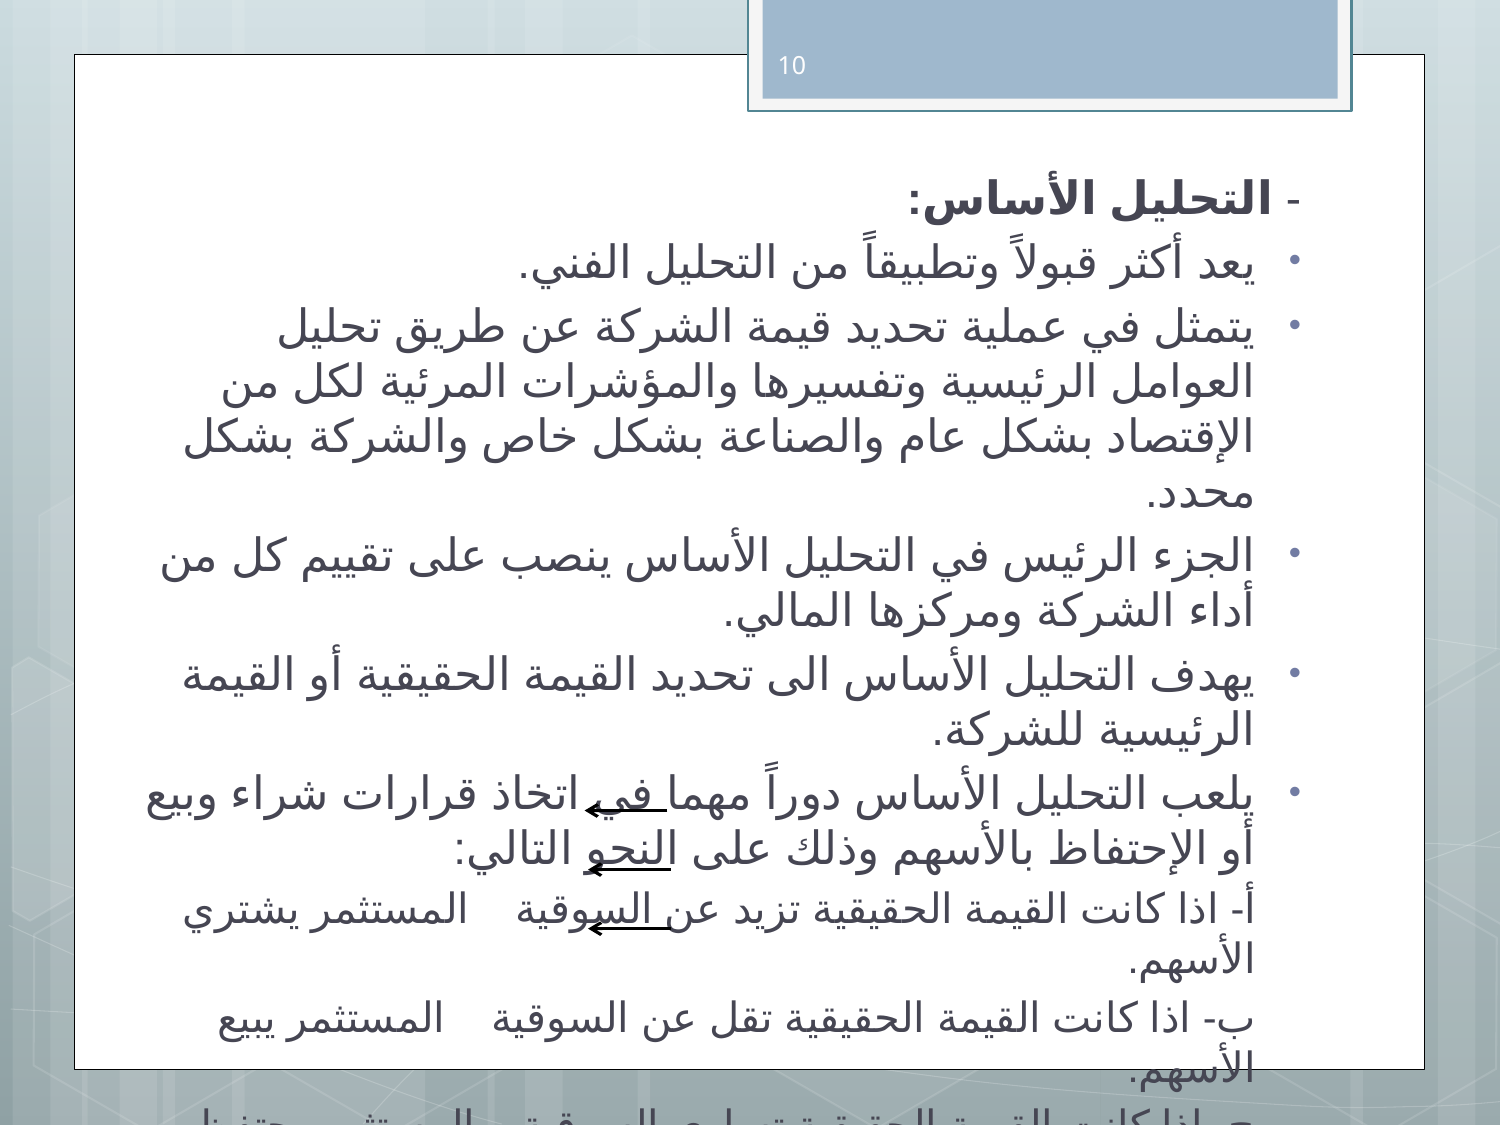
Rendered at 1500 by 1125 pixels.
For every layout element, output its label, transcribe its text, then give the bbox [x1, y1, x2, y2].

list - التحليل الأساس: يعد أكثر قبولاً وتطبيقاً من التحليل الفني. يتمثل في عملية تحديد قيمة الشركة عن طريق تحليل العوامل الرئيسية وتفسيرها والمؤشرات المرئية لكل من الإقتصاد بشكل عام والصناعة بشكل خاص والشركة بشكل محدد. الجزء الرئيس في التحليل الأساس ينصب على تقييم كل من أداء الشركة ومركزها المالي. يهدف التحليل الأساس الى تحديد القيمة الحقيقية أو القيمة الرئيسية للشركة. يلعب التحليل الأساس دوراً مهما في اتخاذ قرارات شراء وبيع أو الإحتفاظ بالأسهم وذلك على النحو التالي: أ- اذا كانت القيمة الحقيقية تزيد عن السوقية المستثمر يشتري الأسهم. ب- اذا كانت القيمة الحقيقية تقل عن السوقية المستثمر يبيع الأسهم. ج- اذا كانت القيمة الحقيقية تساوي السوقية المستثمر يحتفظ بالأسهم. [123, 160, 1376, 1024]
slide_number 10 [762, 36, 982, 97]
